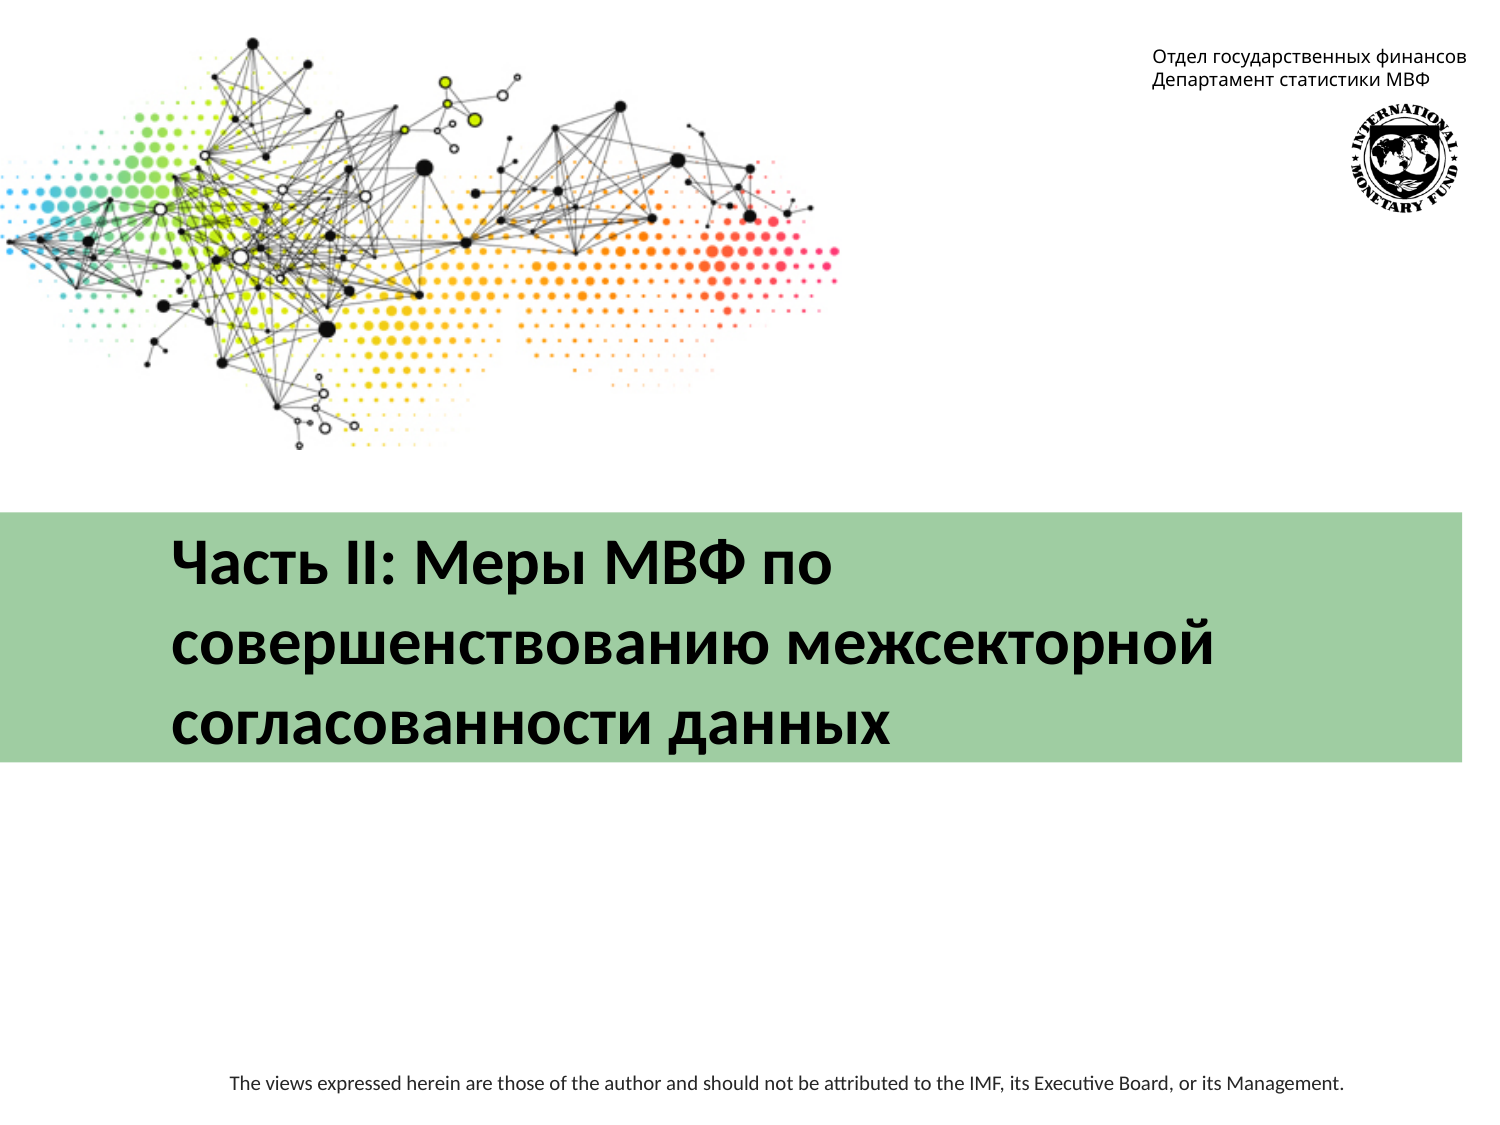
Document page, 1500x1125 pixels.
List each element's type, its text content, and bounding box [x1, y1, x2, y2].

title Часть II: Меры МВФ по совершенствованию межсекторной согласованности данных [0, 512, 1463, 763]
picture [1344, 99, 1463, 218]
text_box Отдел государственных финансов Департамент статистики МВФ [1137, 37, 1500, 98]
picture [0, 37, 850, 450]
